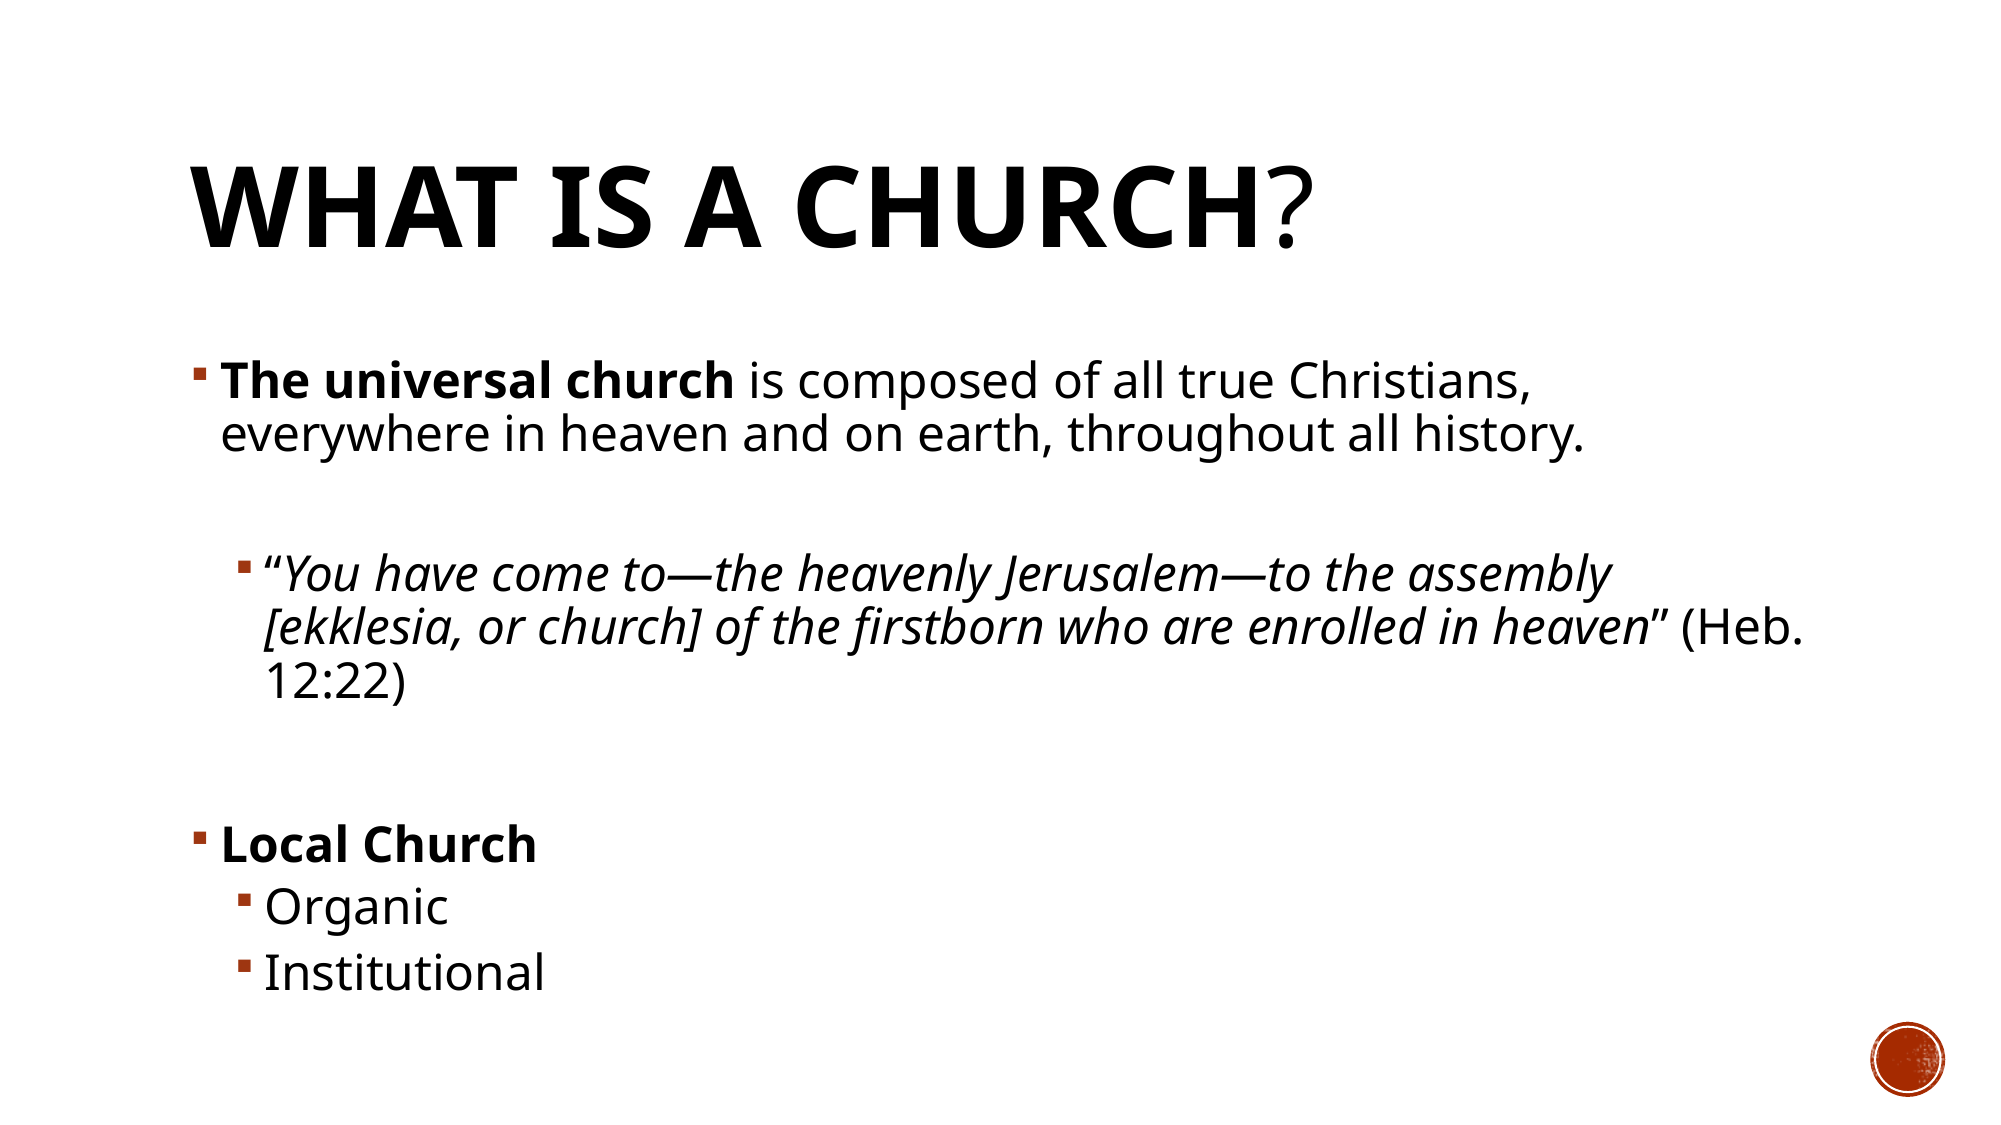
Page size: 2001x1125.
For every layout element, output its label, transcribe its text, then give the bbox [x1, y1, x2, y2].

title What is a Church? [175, 79, 1826, 344]
list The universal church is composed of all true Christians, everywhere in heaven and on earth, throughout all history. “You have come to—the heavenly Jerusalem—to the assembly [ekklesia, or church] of the firstborn who are enrolled in heaven” (Heb. 12:22) Local Church Organic Institutional [175, 348, 1826, 1013]
